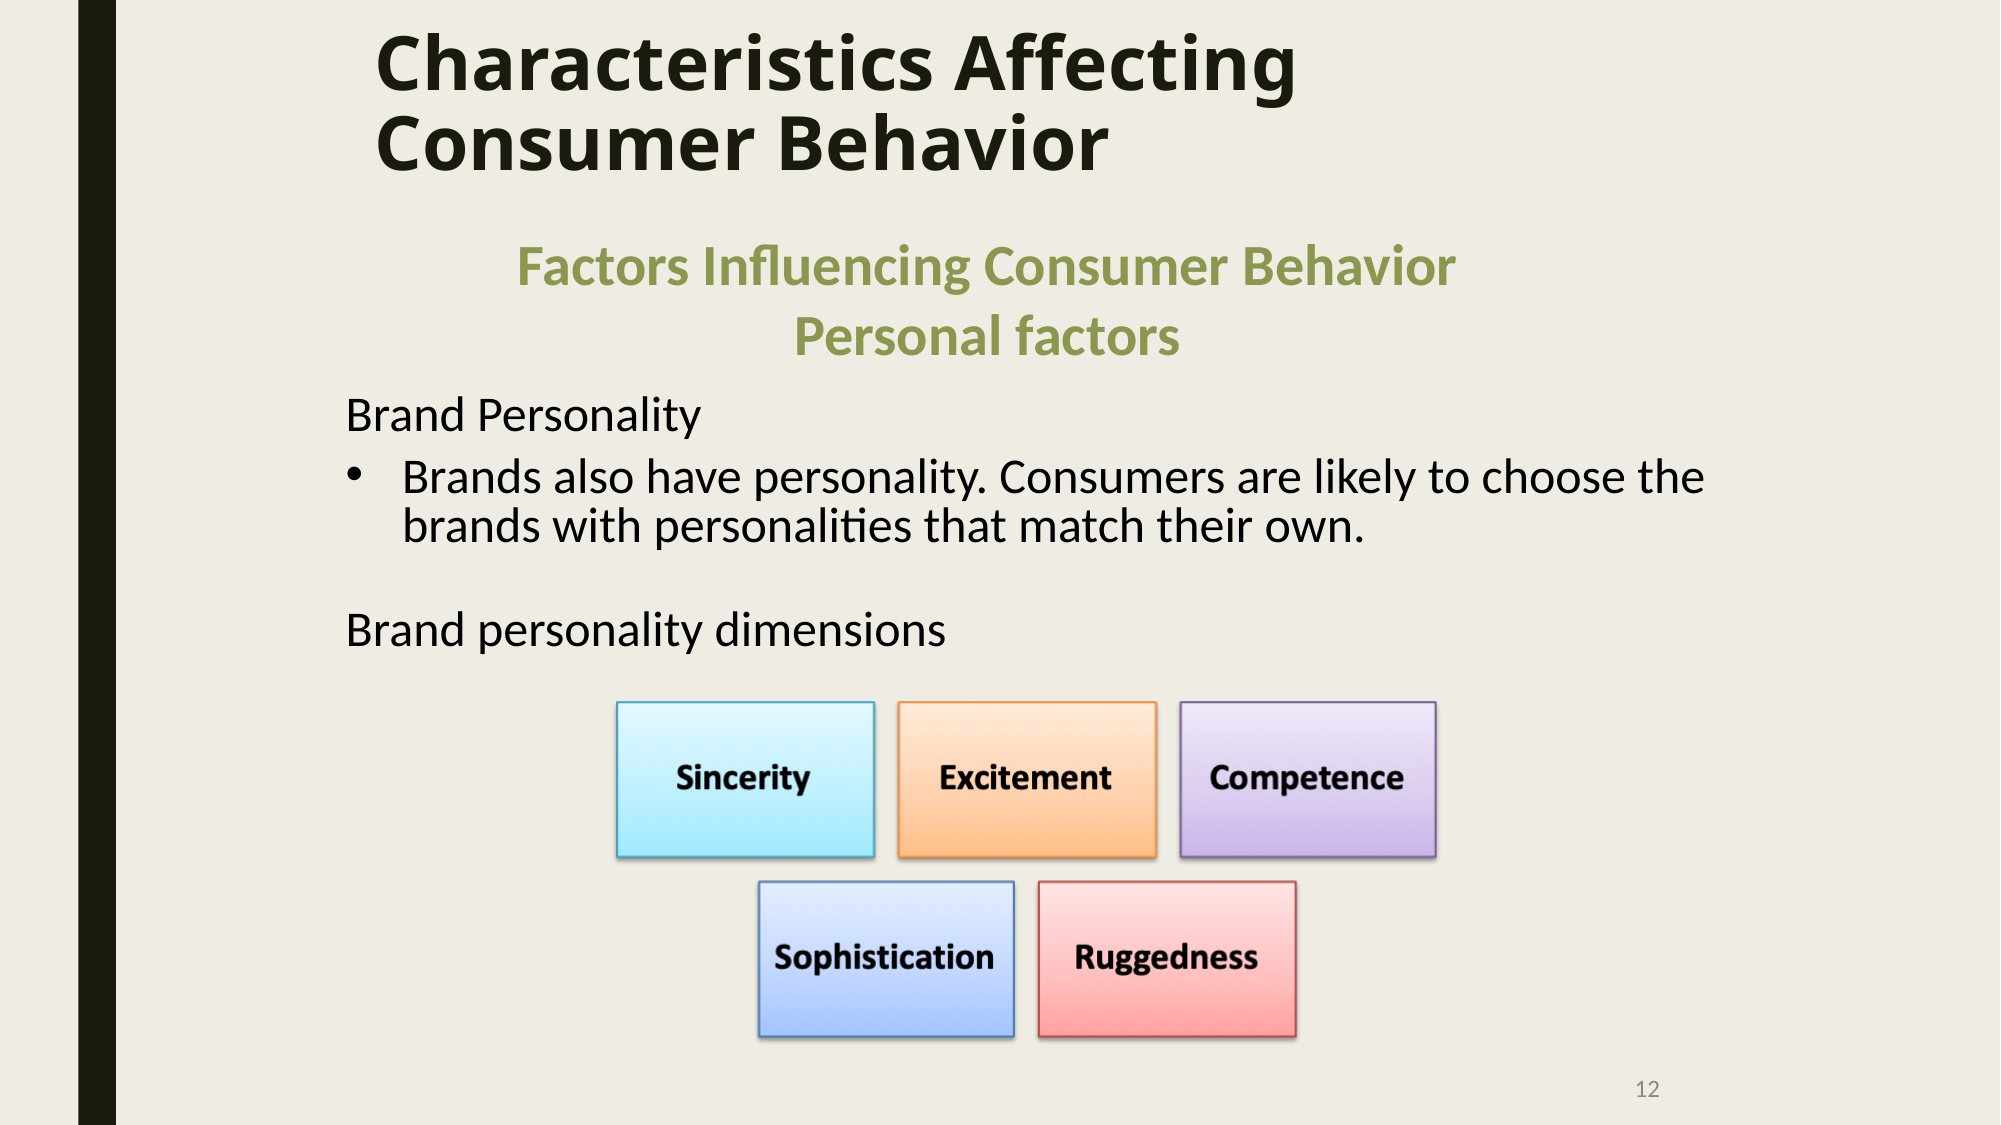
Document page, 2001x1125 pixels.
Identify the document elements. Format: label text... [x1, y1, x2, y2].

title Characteristics Affecting Consumer Behavior [359, 19, 1638, 259]
text_box [391, 228, 1567, 291]
slide_number 12 [1325, 1057, 1675, 1118]
picture [541, 697, 1509, 1048]
text_box Brand Personality Brands also have personality. Consumers are likely to choose the brands with personalities that match their own. Brand personality dimensions [255, 385, 1756, 664]
text_box Factors Influencing Consumer Behavior Personal factors [399, 219, 1575, 283]
